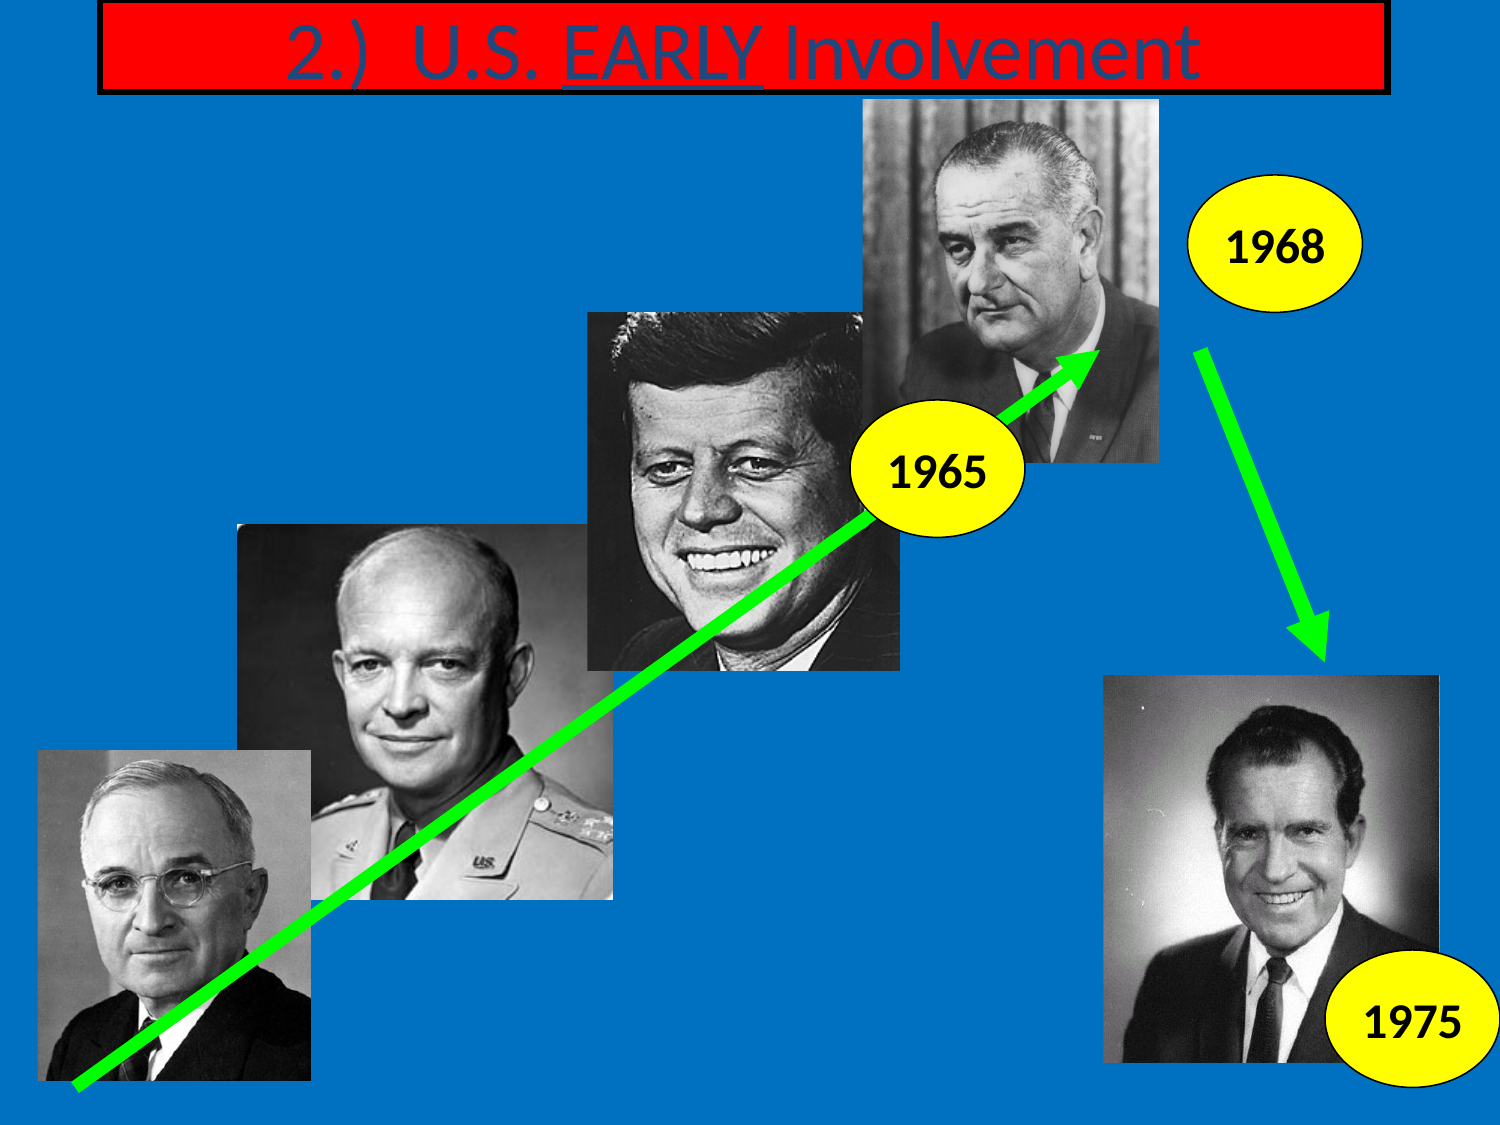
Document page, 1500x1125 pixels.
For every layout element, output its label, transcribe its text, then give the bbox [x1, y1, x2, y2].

picture [1103, 674, 1441, 1063]
picture [587, 99, 1159, 676]
text_box [1199, 349, 1327, 663]
text_box 1968 [1187, 174, 1363, 313]
text_box 1965 [904, 471, 1025, 538]
text_box 2.) U.S. EARLY Involvement [99, 0, 1388, 93]
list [37, 749, 312, 1081]
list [237, 524, 613, 901]
text_box 1975 [1357, 954, 1500, 1088]
